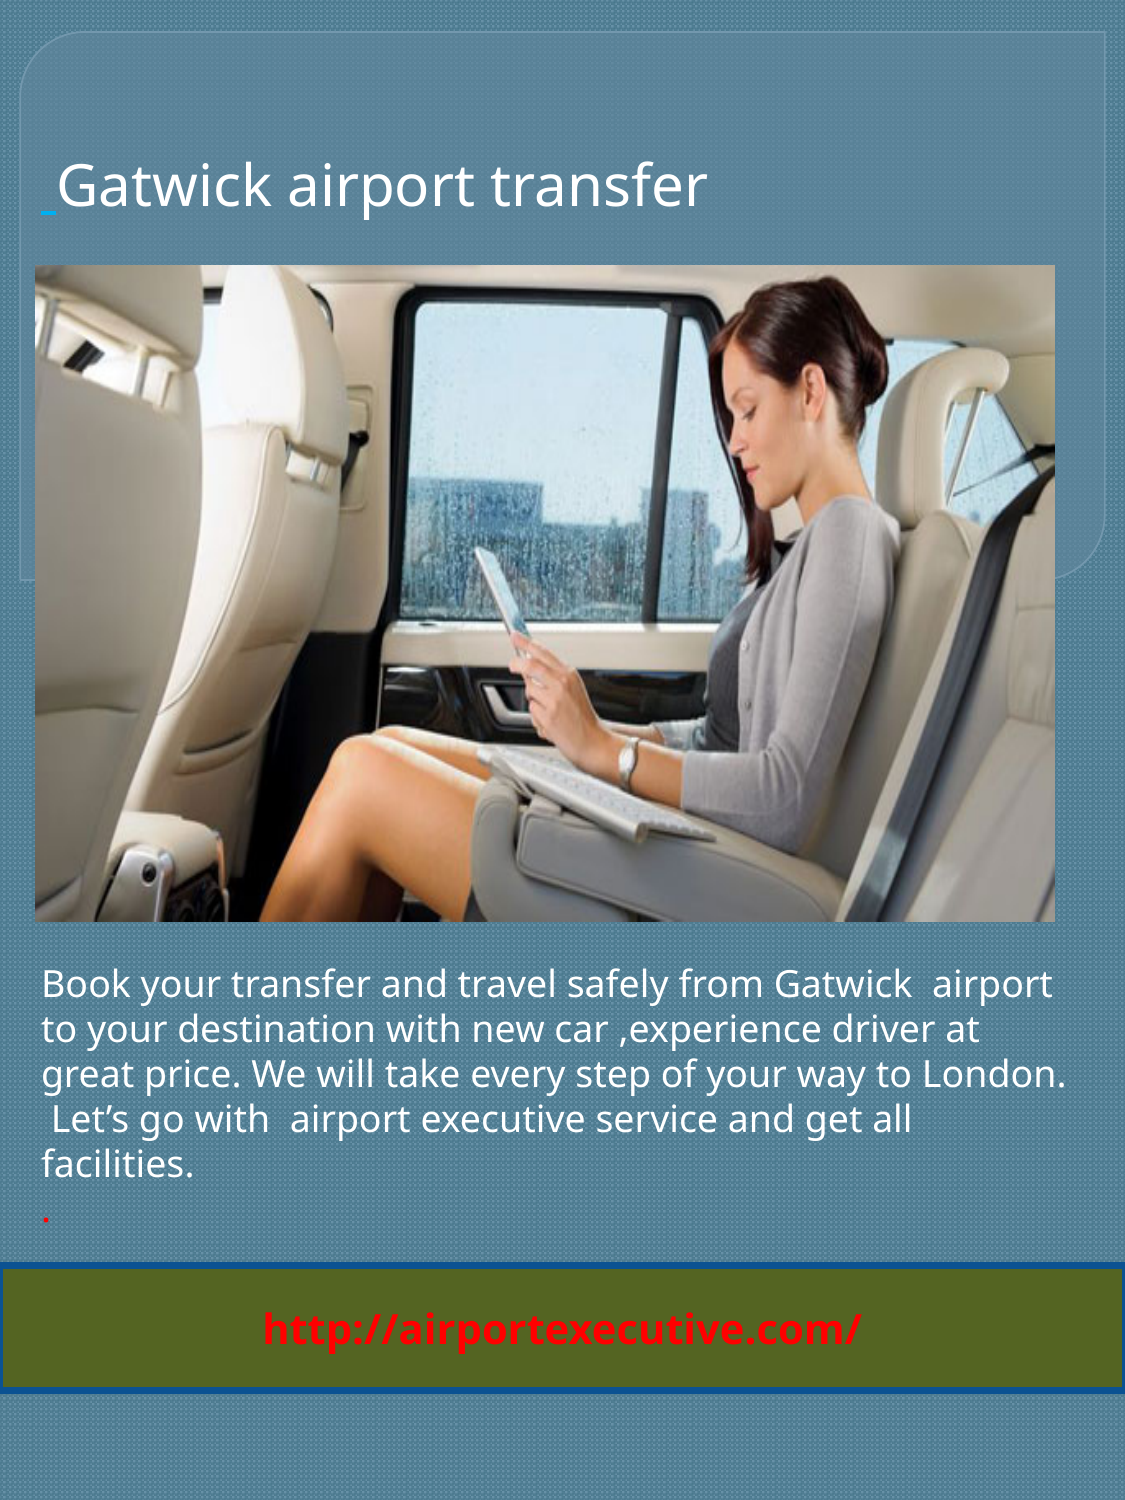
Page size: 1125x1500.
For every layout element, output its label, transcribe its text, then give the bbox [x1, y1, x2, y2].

text_box Gatwick airport transfer [26, 140, 932, 226]
picture [34, 265, 1055, 923]
text_box Book your transfer and travel safely from Gatwick airport to your destination with new car ,experience driver at great price. We will take every step of your way to London. Let’s go with airport executive service and get all facilities. . [26, 953, 1090, 1238]
text_box http://airportexecutive.com/ [0, 1262, 1125, 1394]
